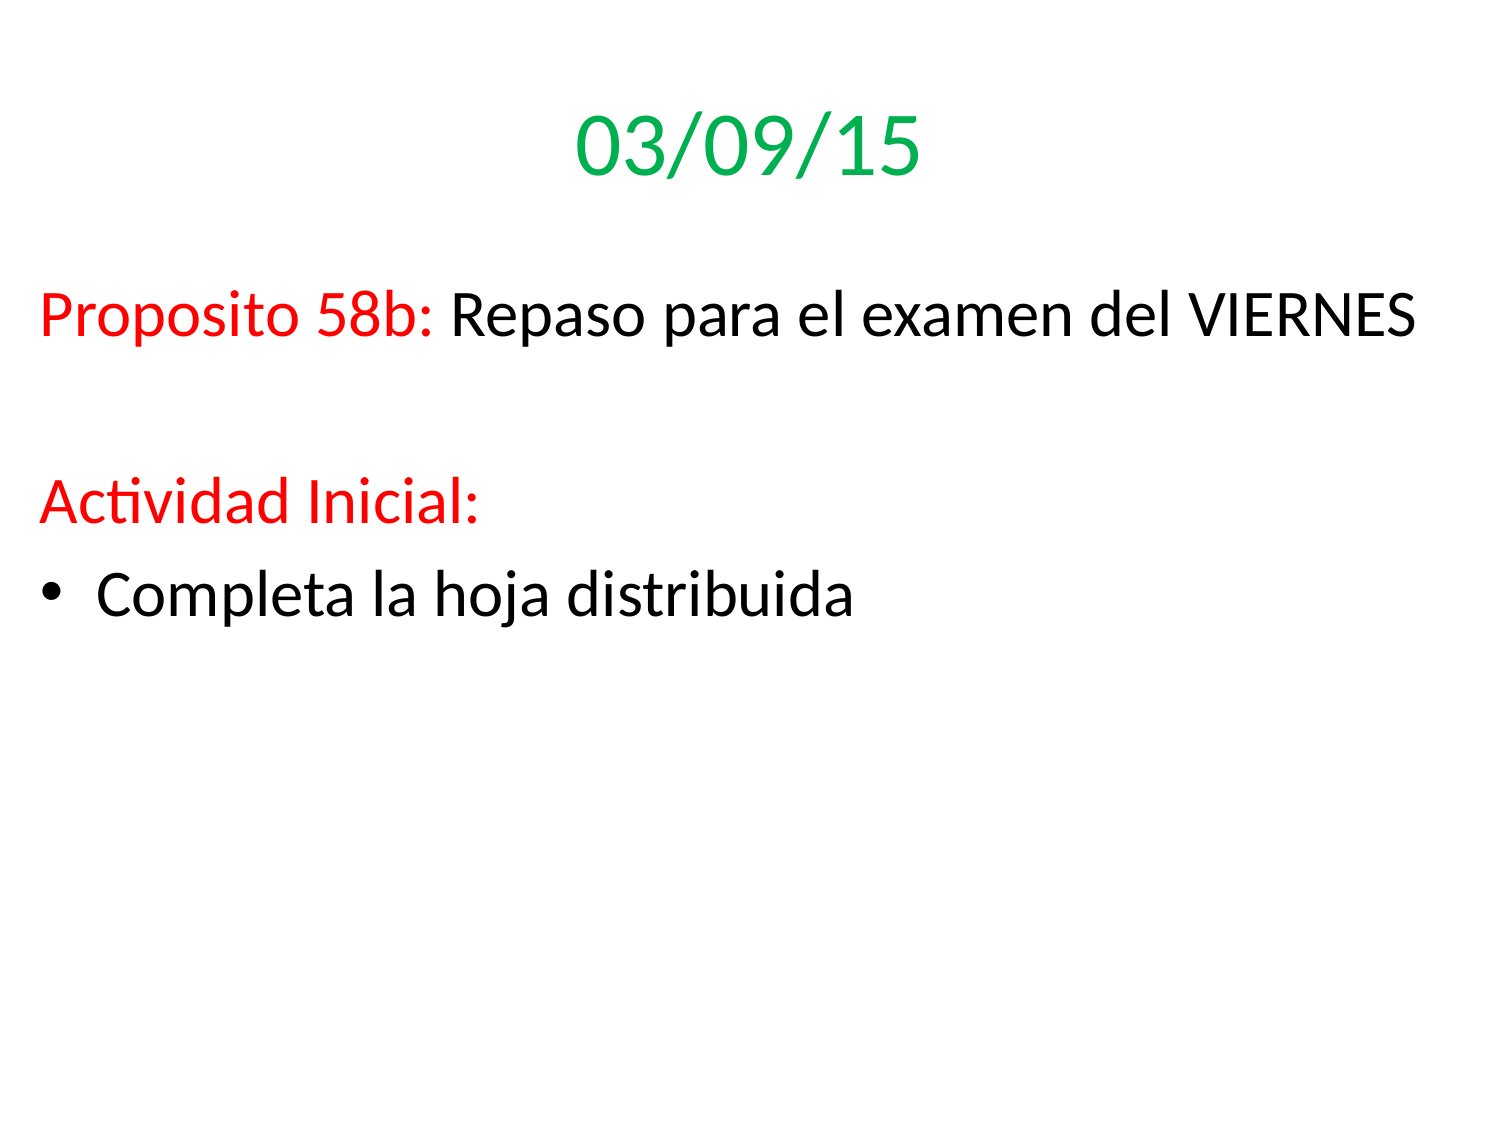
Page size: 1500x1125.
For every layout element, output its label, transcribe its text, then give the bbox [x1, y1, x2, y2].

list Proposito 58b: Repaso para el examen del VIERNES Actividad Inicial: Completa la hoja distribuida [24, 262, 1500, 1005]
title 03/09/15 [75, 45, 1425, 233]
